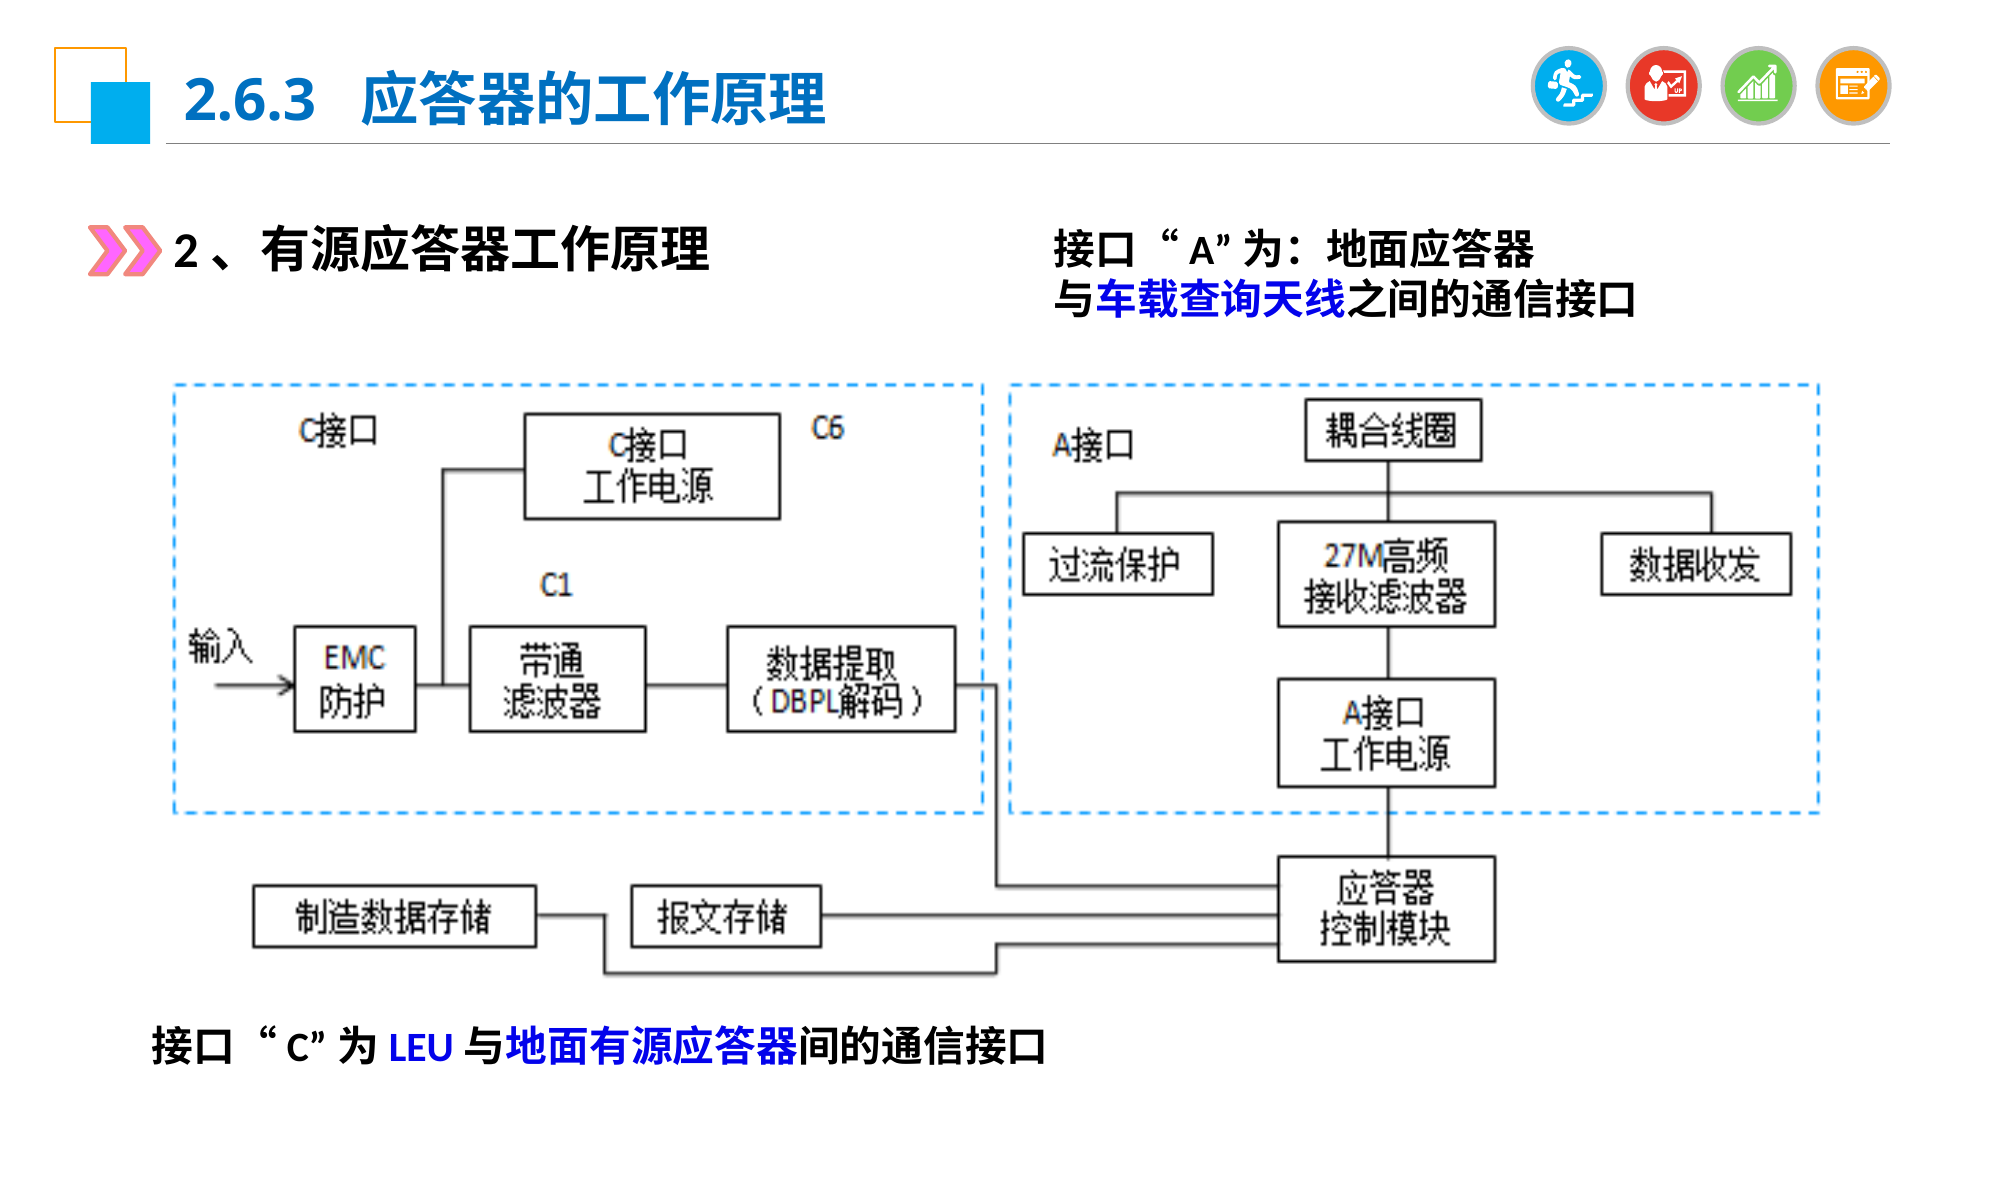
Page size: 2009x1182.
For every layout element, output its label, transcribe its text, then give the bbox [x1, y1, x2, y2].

text_box 接口“C”为LEU与地面有源应答器间的通信接口 [136, 1012, 1141, 1078]
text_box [89, 209, 724, 287]
picture [160, 367, 1837, 994]
text_box 接口“A”为：地面应答器 与车载查询天线之间的通信接口 [1039, 215, 1743, 331]
text_box 2.6.3 应答器的工作原理 [163, 51, 848, 142]
